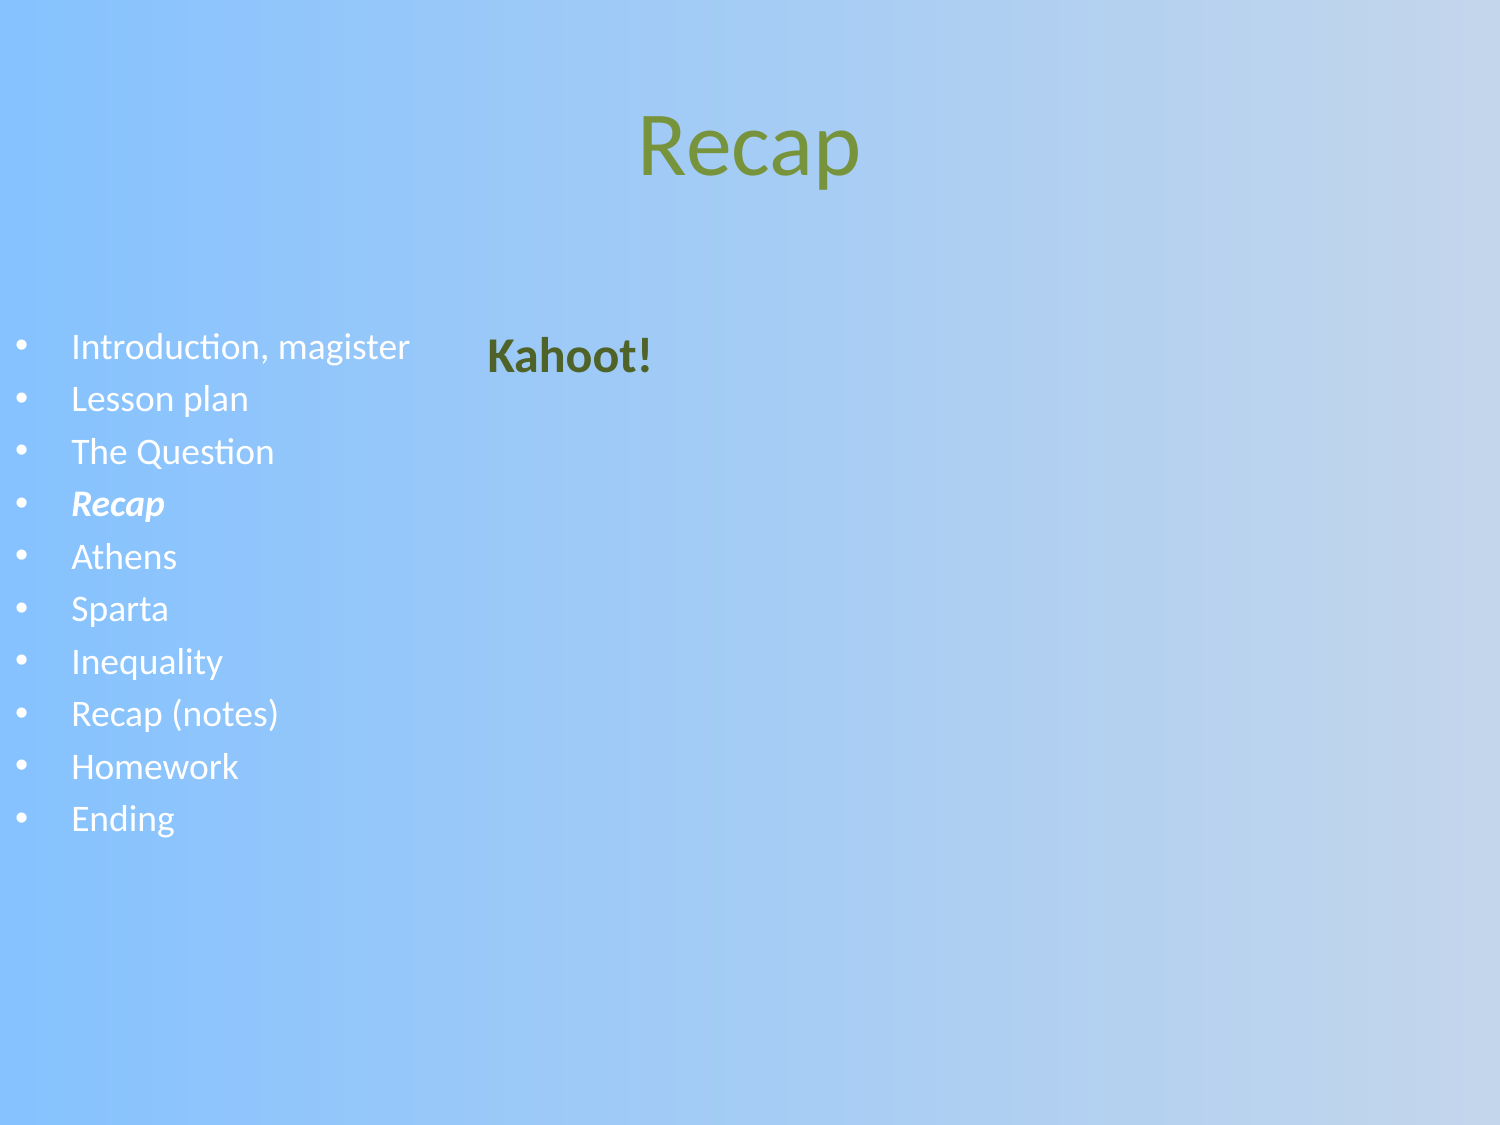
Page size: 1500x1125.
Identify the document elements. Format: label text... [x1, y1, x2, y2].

text_box Introduction, magister Lesson plan The Question Recap Athens Sparta Inequality Recap (notes) Homework Ending [0, 314, 472, 1057]
title Recap [75, 45, 1425, 233]
list Kahoot! [472, 314, 1497, 1106]
